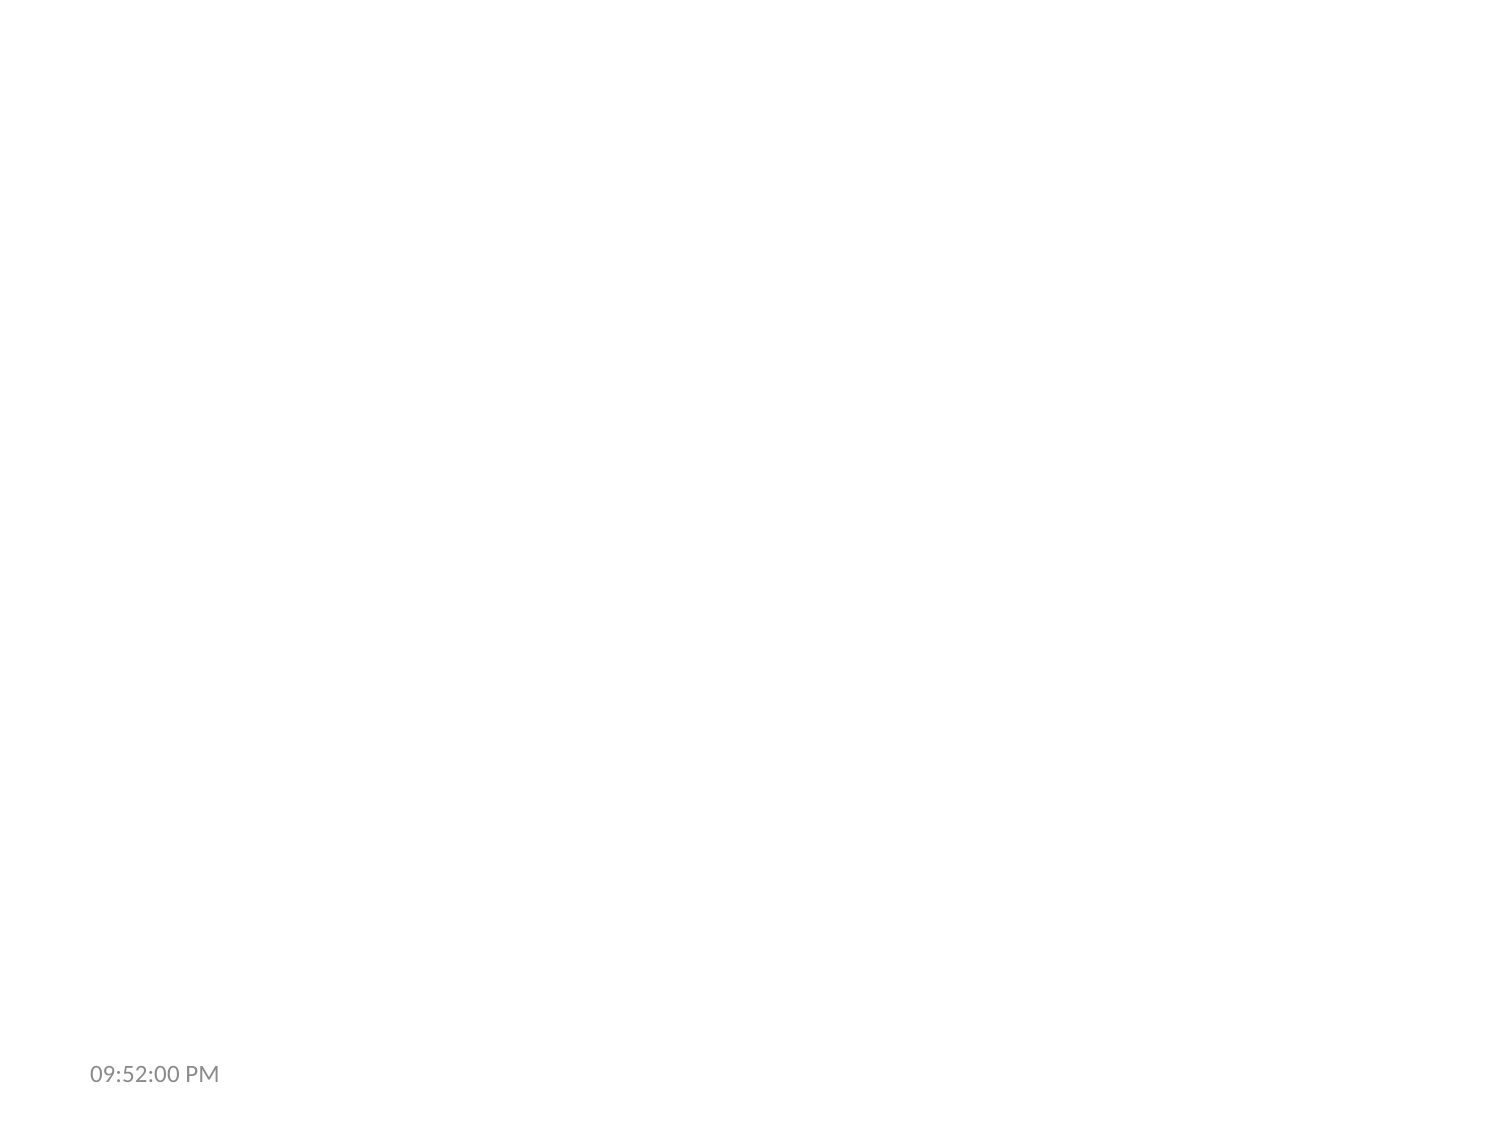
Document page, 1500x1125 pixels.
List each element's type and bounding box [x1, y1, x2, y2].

slide_number [75, 1042, 425, 1103]
